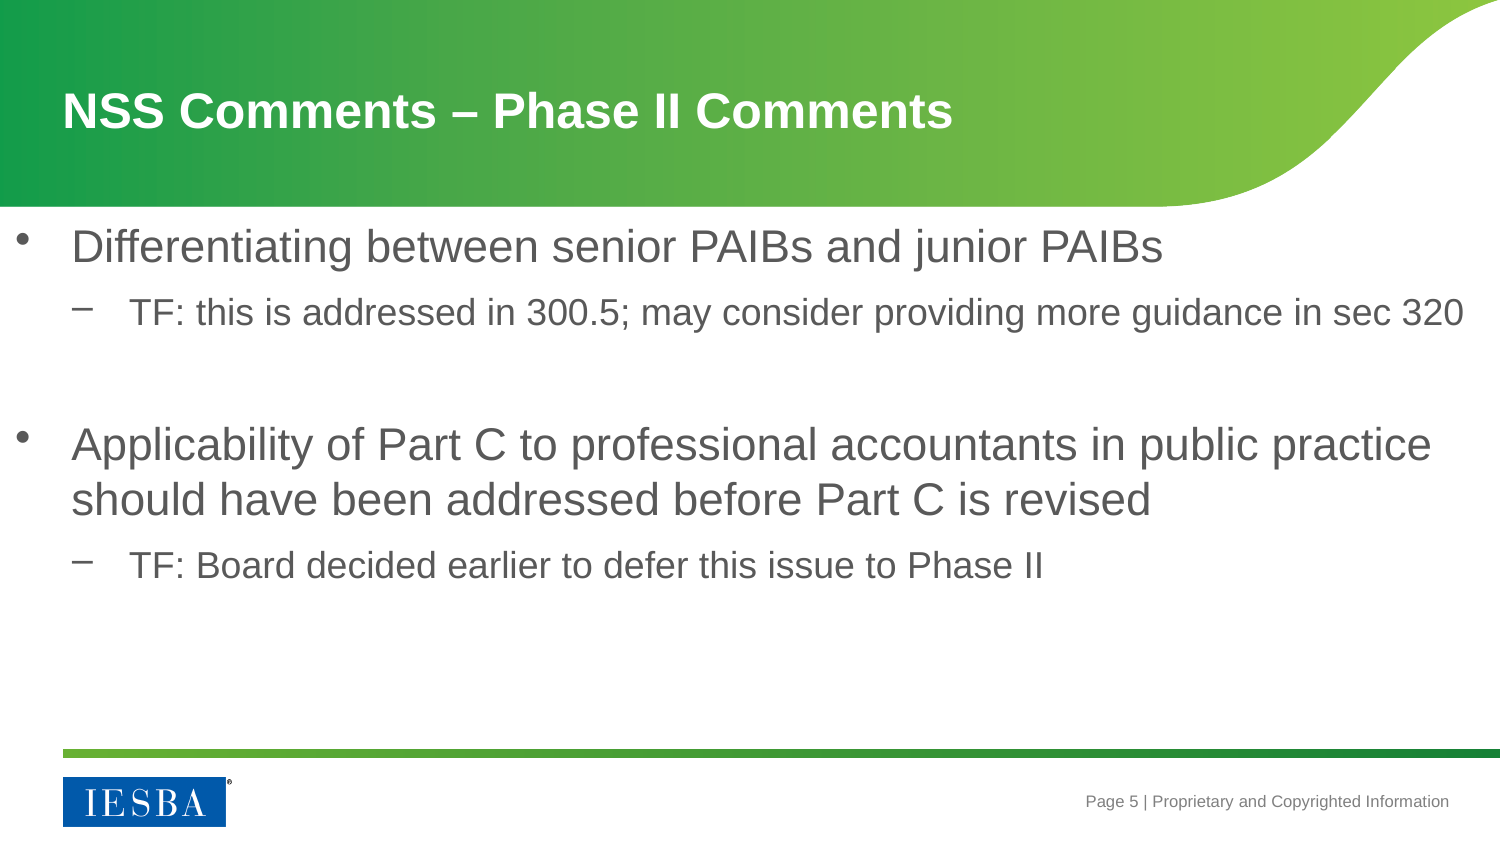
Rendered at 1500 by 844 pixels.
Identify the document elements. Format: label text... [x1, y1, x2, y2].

title NSS Comments – Phase II Comments [62, 75, 1300, 142]
list Differentiating between senior PAIBs and junior PAIBs TF: this is addressed in 300.5; may consider providing more guidance in sec 320 Applicability of Part C to professional accountants in public practice should have been addressed before Part C is revised TF: Board decided earlier to defer this issue to Phase II [0, 209, 1500, 747]
picture [63, 777, 232, 827]
picture [0, 0, 1500, 207]
